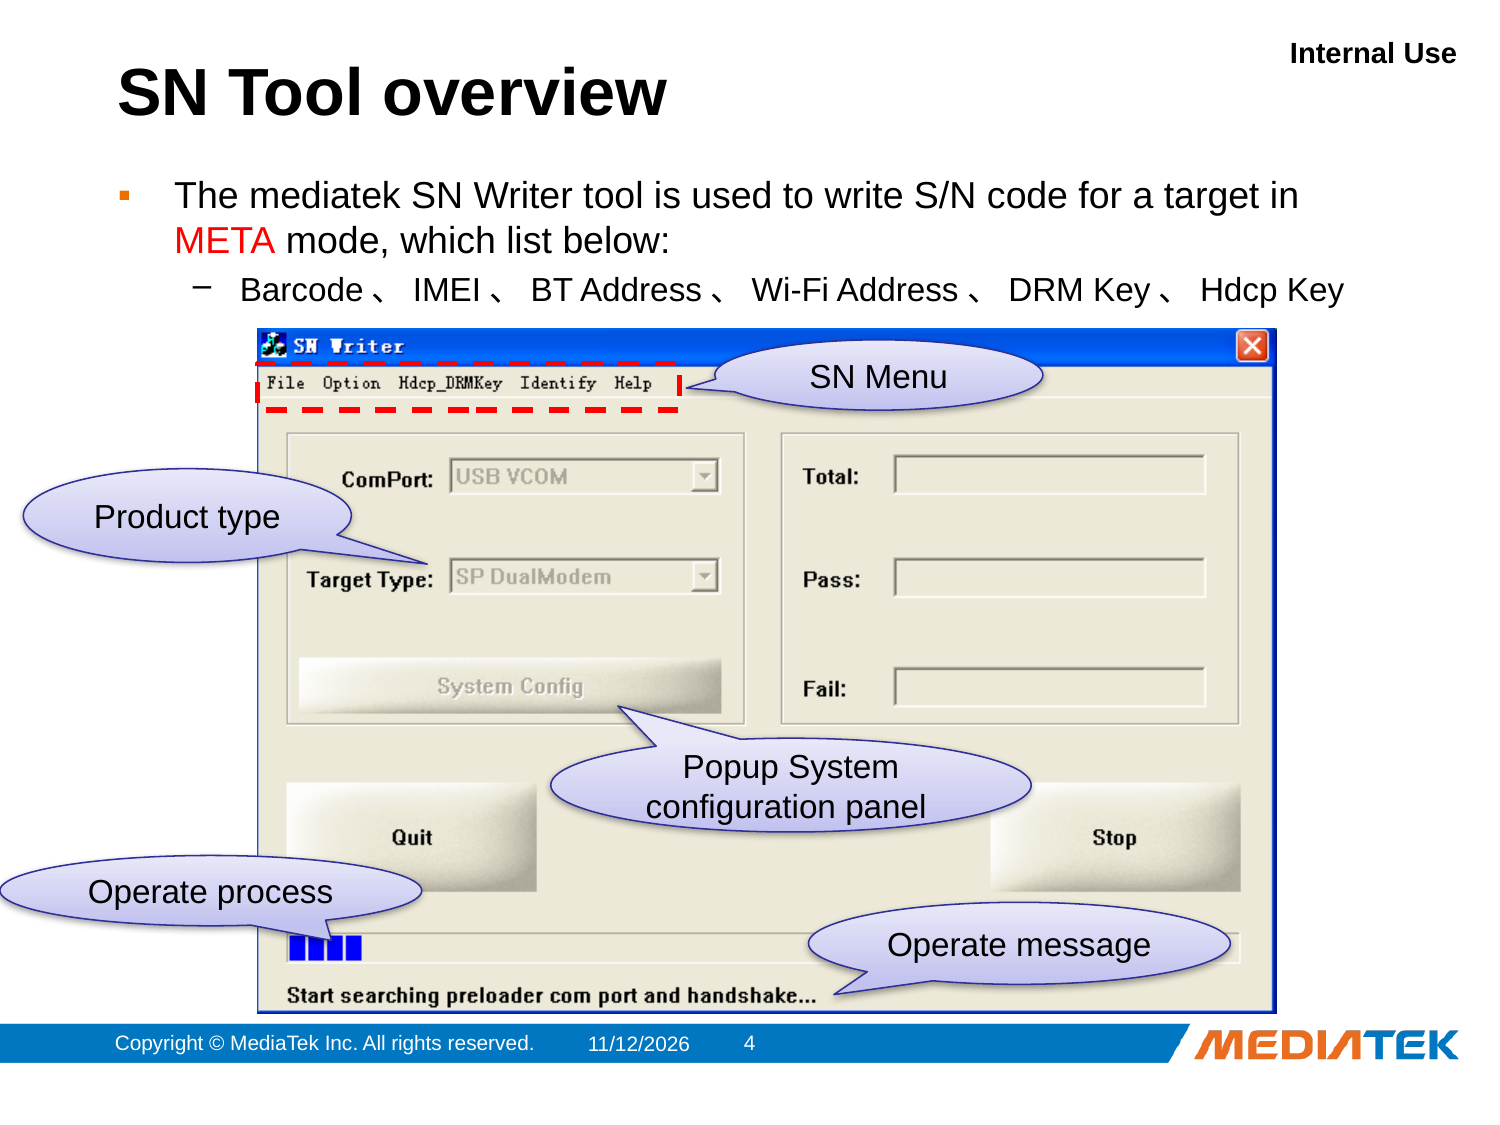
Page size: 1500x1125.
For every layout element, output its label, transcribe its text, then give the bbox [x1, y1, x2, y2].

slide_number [573, 1023, 711, 1090]
picture [0, 1023, 99, 1063]
list The mediatek SN Writer tool is used to write S/N code for a target in META mode, which list below: Barcode、IMEI、BT Address、Wi-Fi Address、DRM Key、Hdcp Key [102, 163, 1425, 978]
picture [257, 327, 1277, 1015]
footer Copyright © MediaTek Inc. All rights reserved. [99, 1022, 573, 1090]
slide_number 3 [711, 1023, 789, 1090]
text_box Operate process [0, 854, 252, 927]
title SN Tool overview [101, 34, 1425, 144]
text_box Product type [22, 467, 252, 564]
picture [789, 1023, 1459, 1063]
